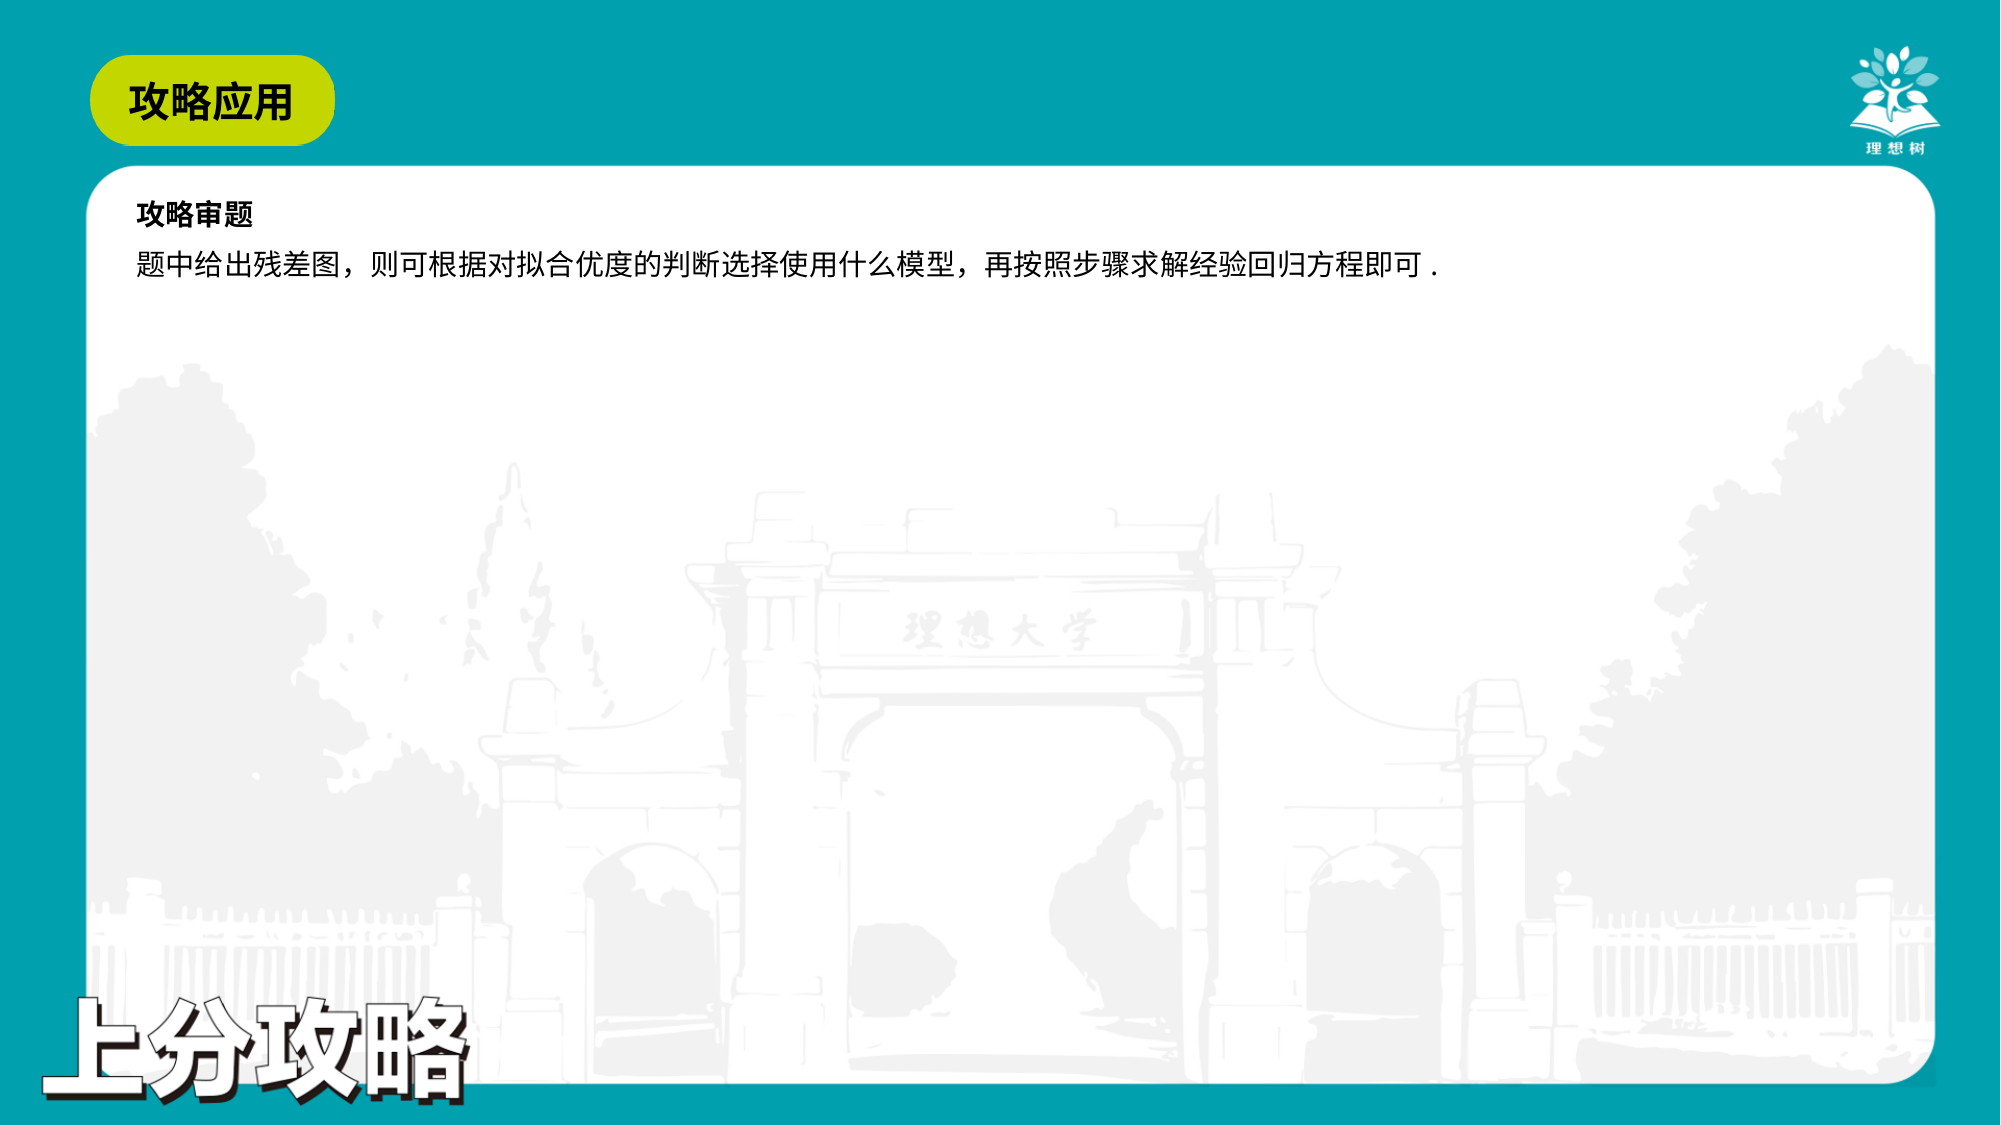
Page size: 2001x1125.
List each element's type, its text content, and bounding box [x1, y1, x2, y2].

picture [0, 0, 2000, 1125]
text_box 攻略审题 题中给出残差图，则可根据对拟合优度的判断选择使用什么模型，再按照步骤求解经验回归方程即可. [136, 177, 1865, 276]
